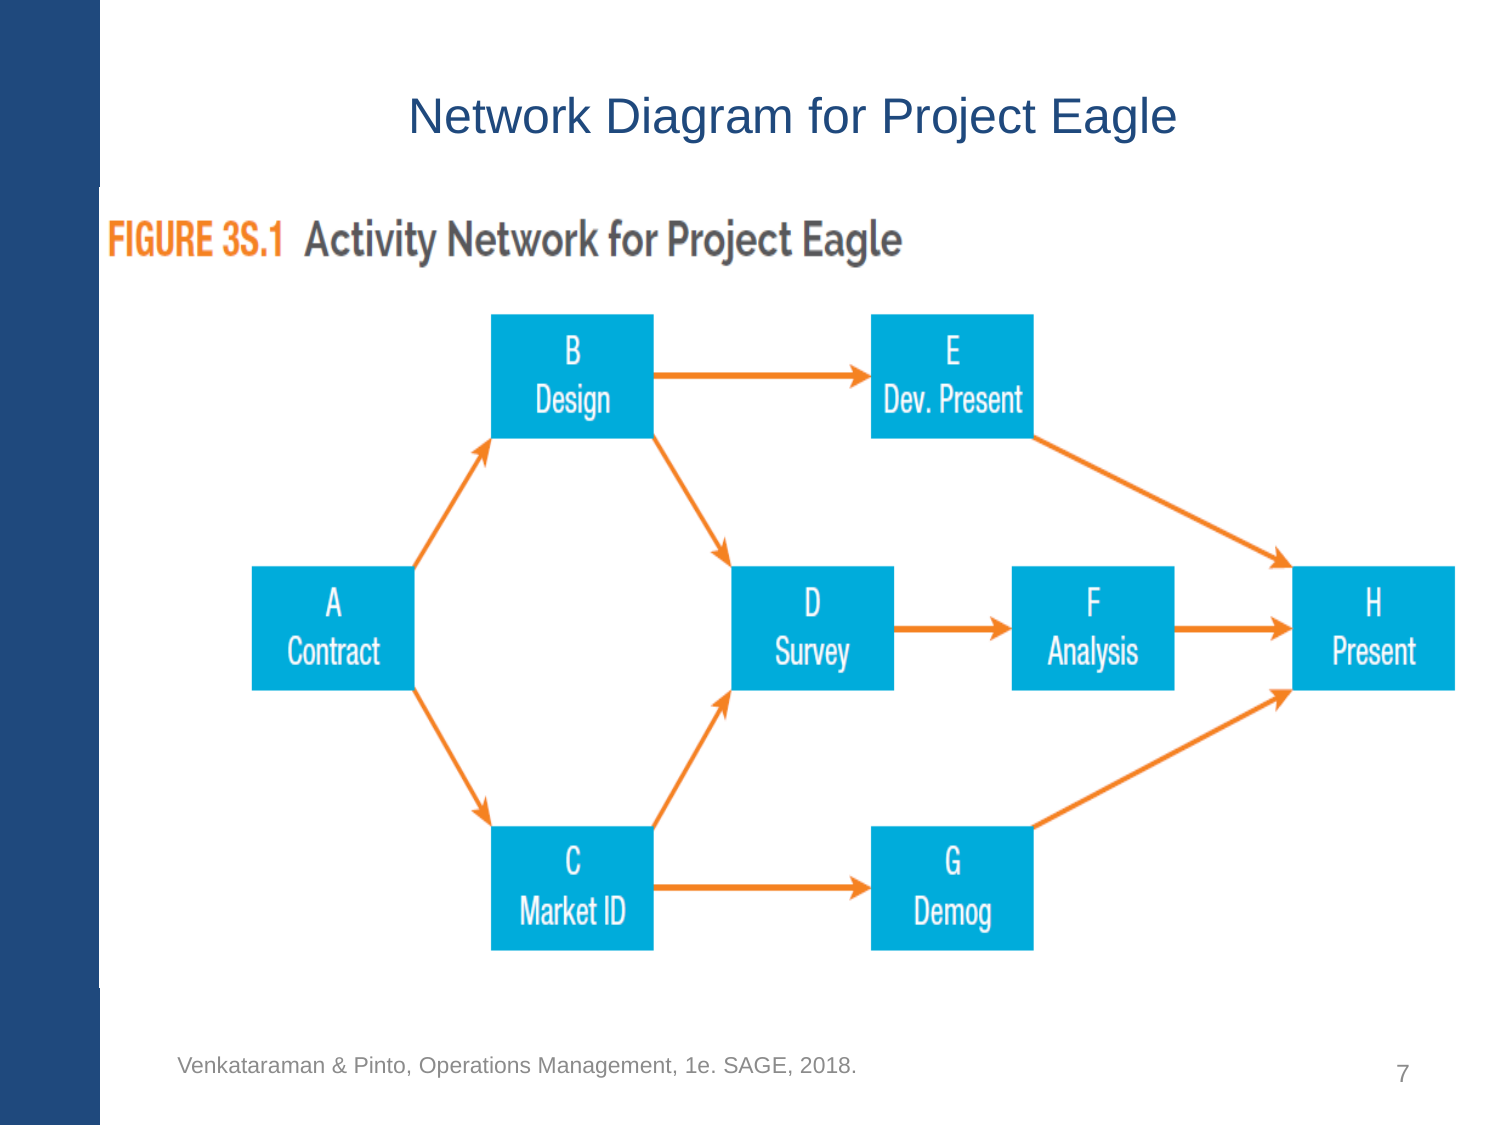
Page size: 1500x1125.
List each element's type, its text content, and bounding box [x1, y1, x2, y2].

footer Venkataraman & Pinto, Operations Management, 1e. SAGE, 2018. [162, 1042, 1313, 1103]
title Network Diagram for Project Eagle [162, 1, 1425, 185]
picture [99, 187, 1500, 988]
slide_number 7 [1350, 1042, 1425, 1103]
